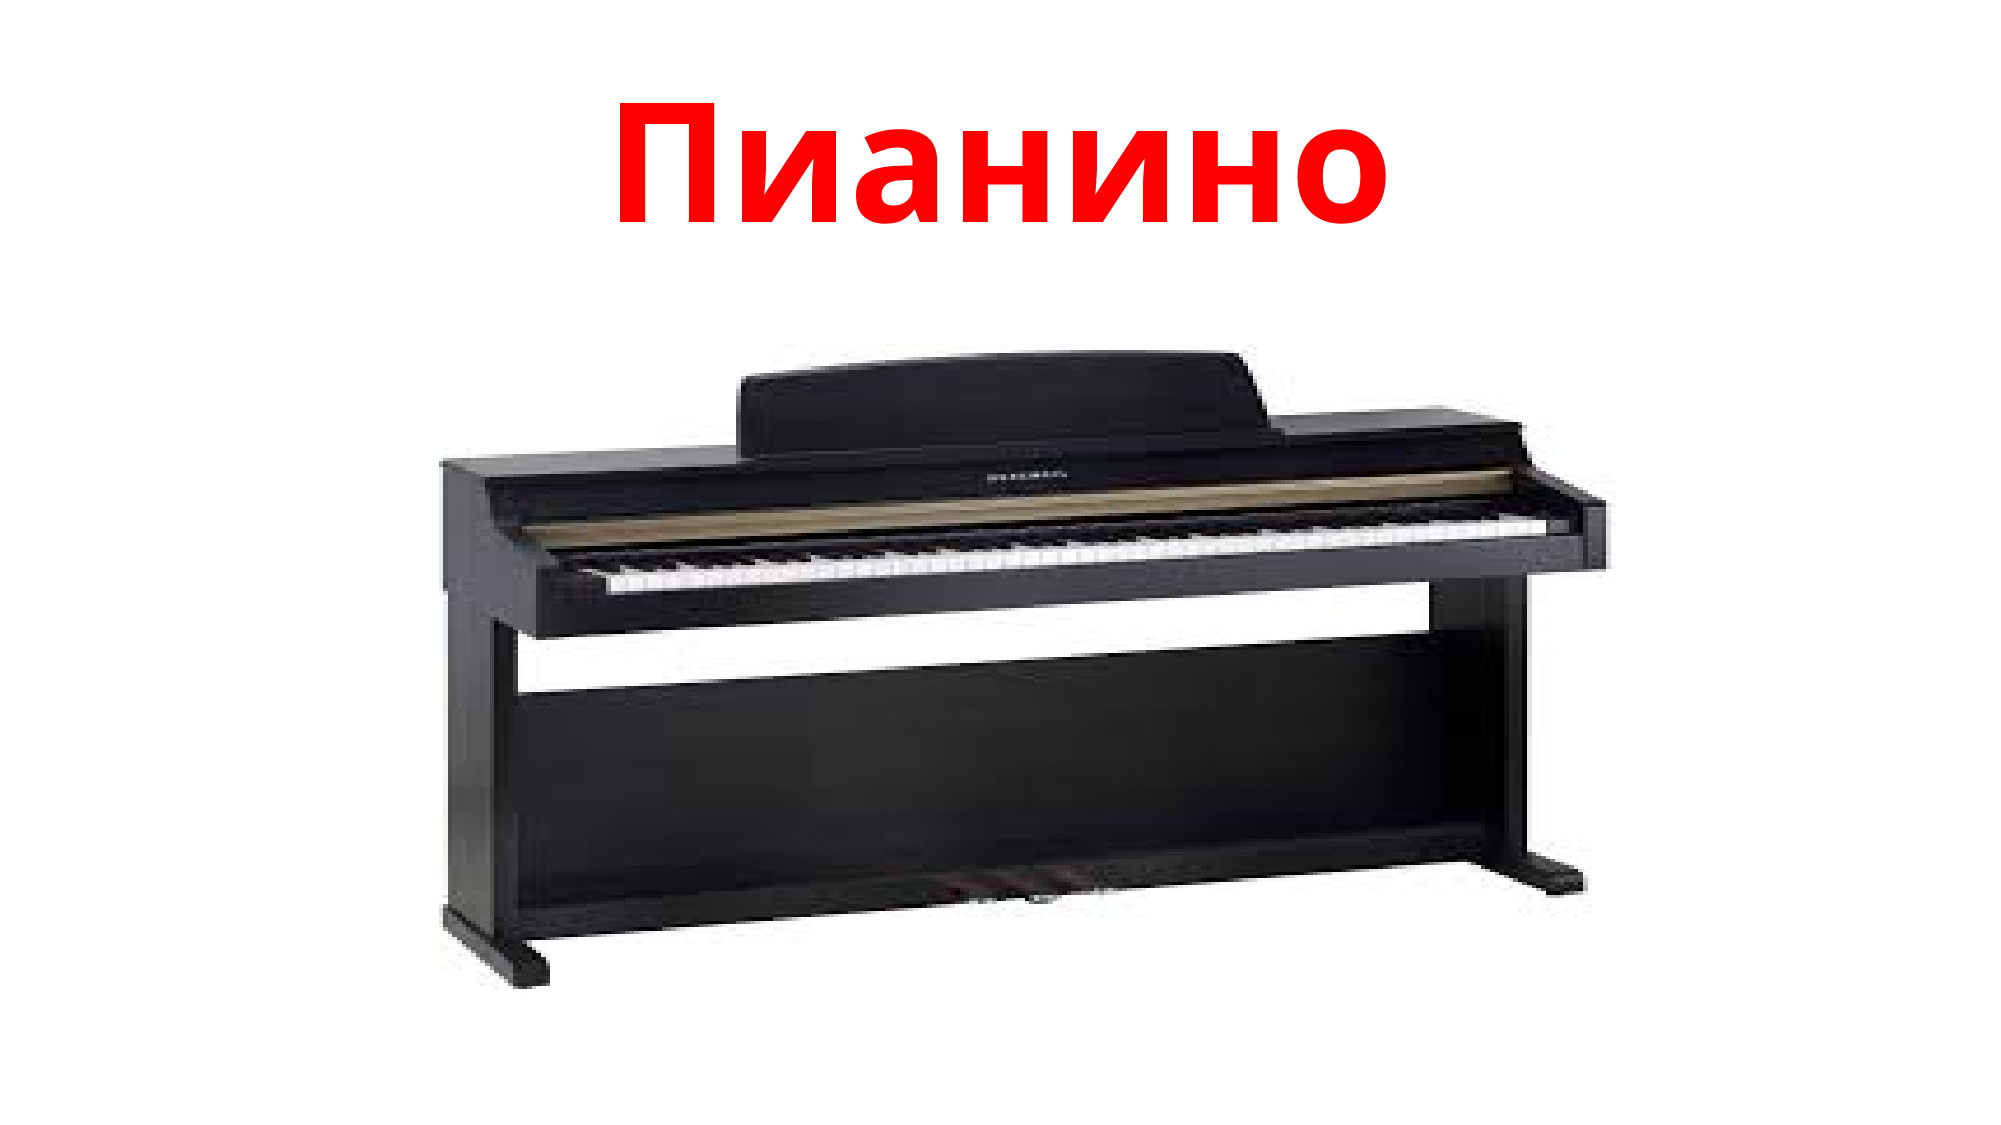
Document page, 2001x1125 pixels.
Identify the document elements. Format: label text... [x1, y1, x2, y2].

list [439, 344, 1616, 993]
title Пианино [137, 59, 1863, 278]
